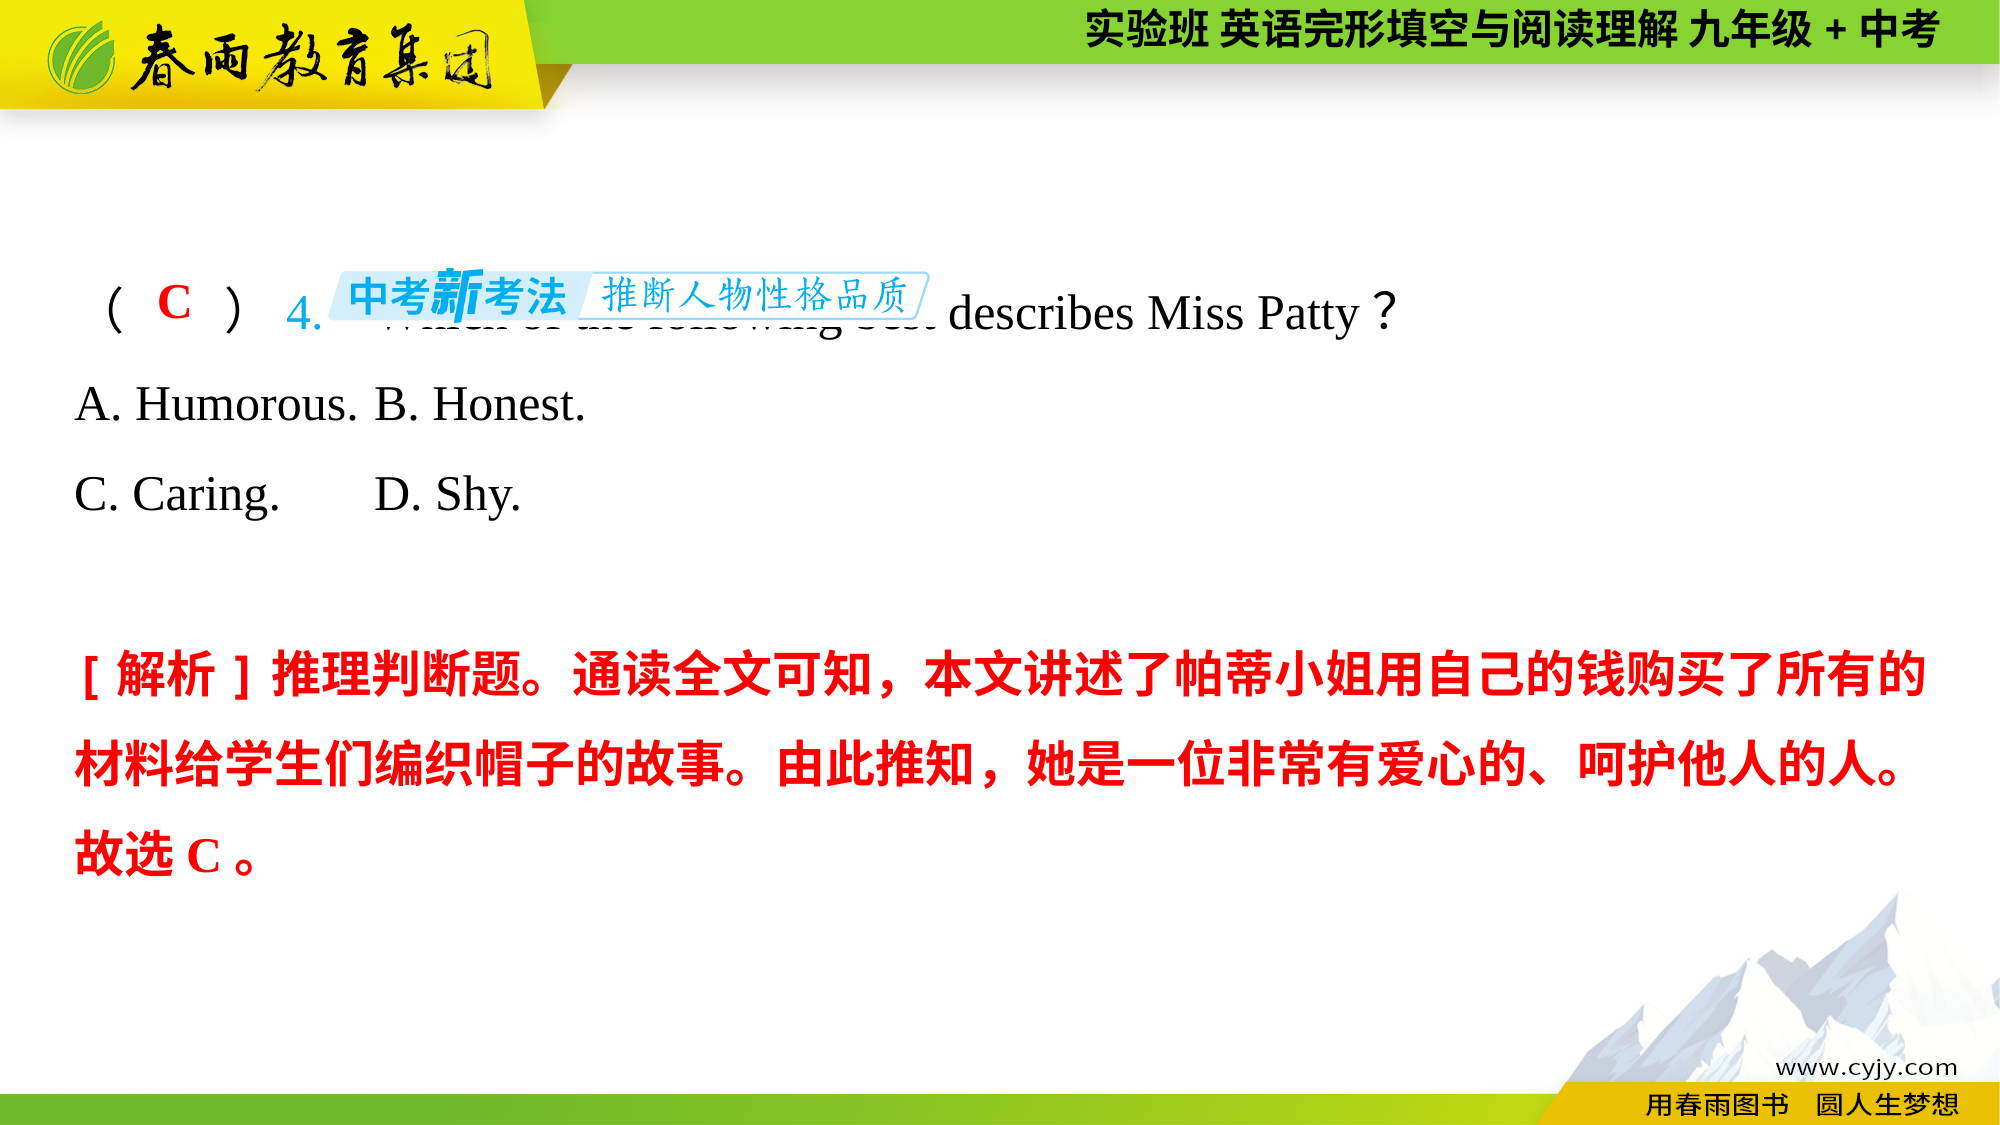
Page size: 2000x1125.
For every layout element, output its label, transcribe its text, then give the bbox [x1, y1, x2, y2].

picture [0, 0, 2000, 1125]
list （ ）4. Which of the following best describes Miss Patty？ A. Humorous. B. Honest. C. Caring. D. Shy. [59, 242, 1944, 622]
text_box [解析]推理判断题。通读全文可知，本文讲述了帕蒂小姐用自己的钱购买了所有的材料给学生们编织帽子的故事。由此推知，她是一位非常有爱心的、呵护他人的人。故选C。 [59, 622, 1944, 891]
text_box C [141, 261, 208, 336]
